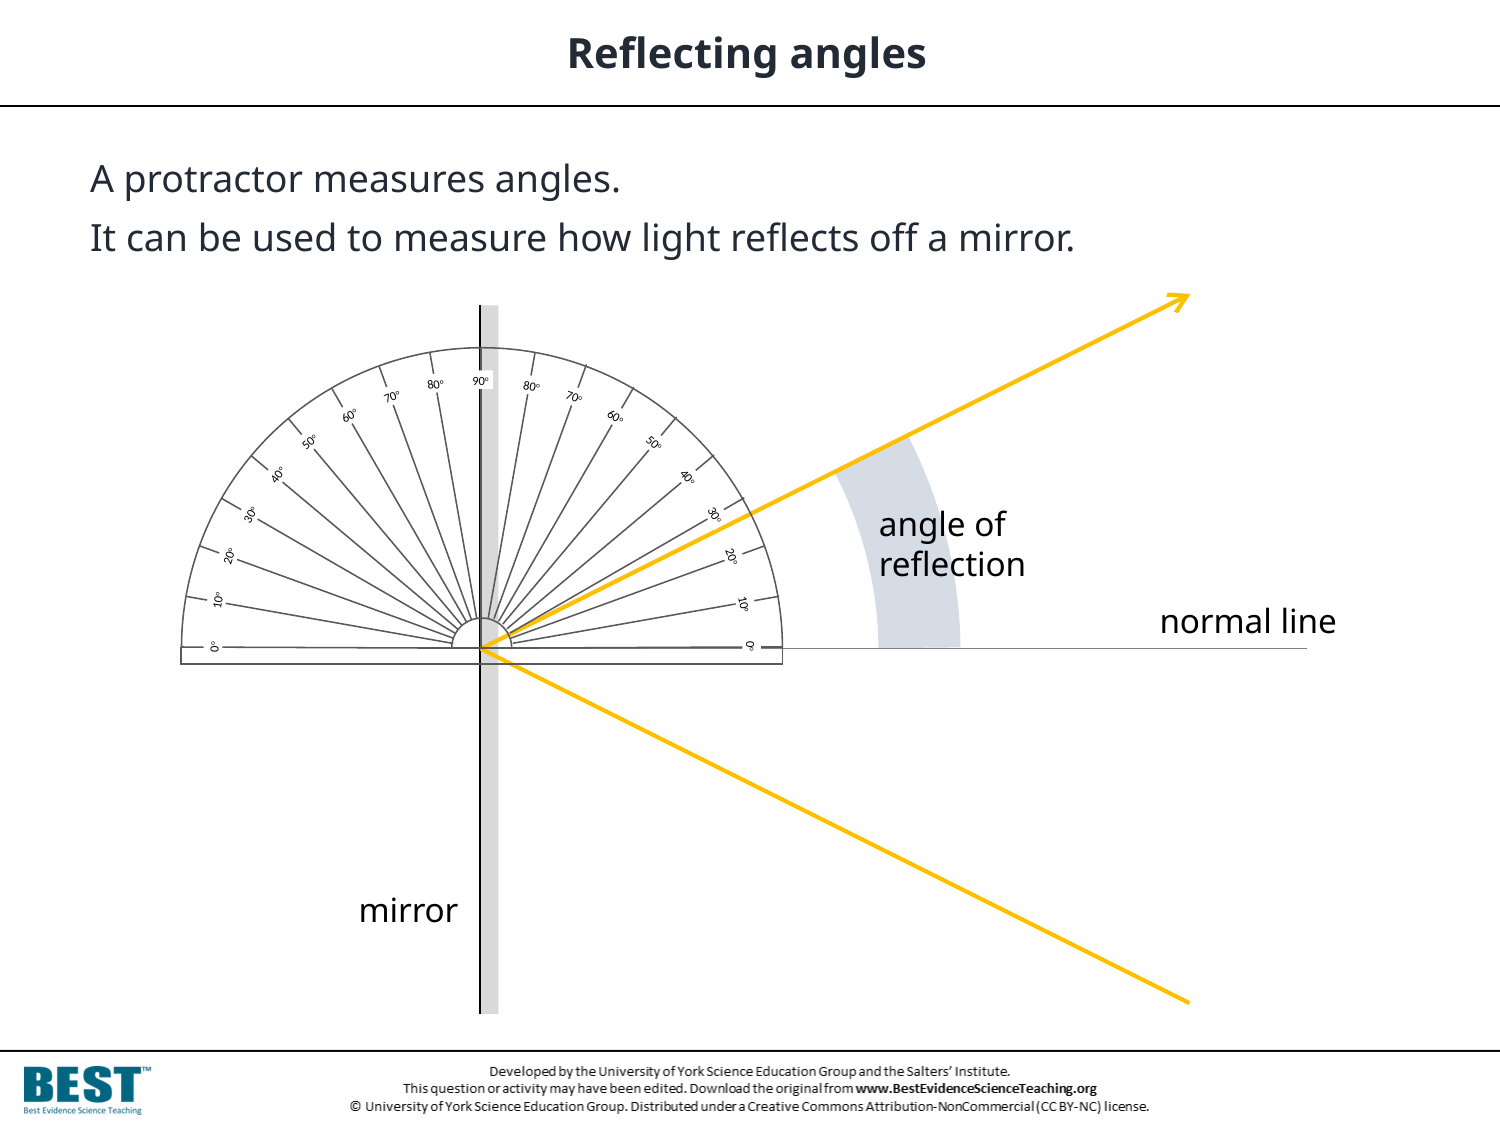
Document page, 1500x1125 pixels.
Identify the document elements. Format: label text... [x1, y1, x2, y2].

text_box Reflecting angles [23, 4, 1471, 99]
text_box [15, 180, 1371, 1125]
picture [0, 105, 1500, 1125]
